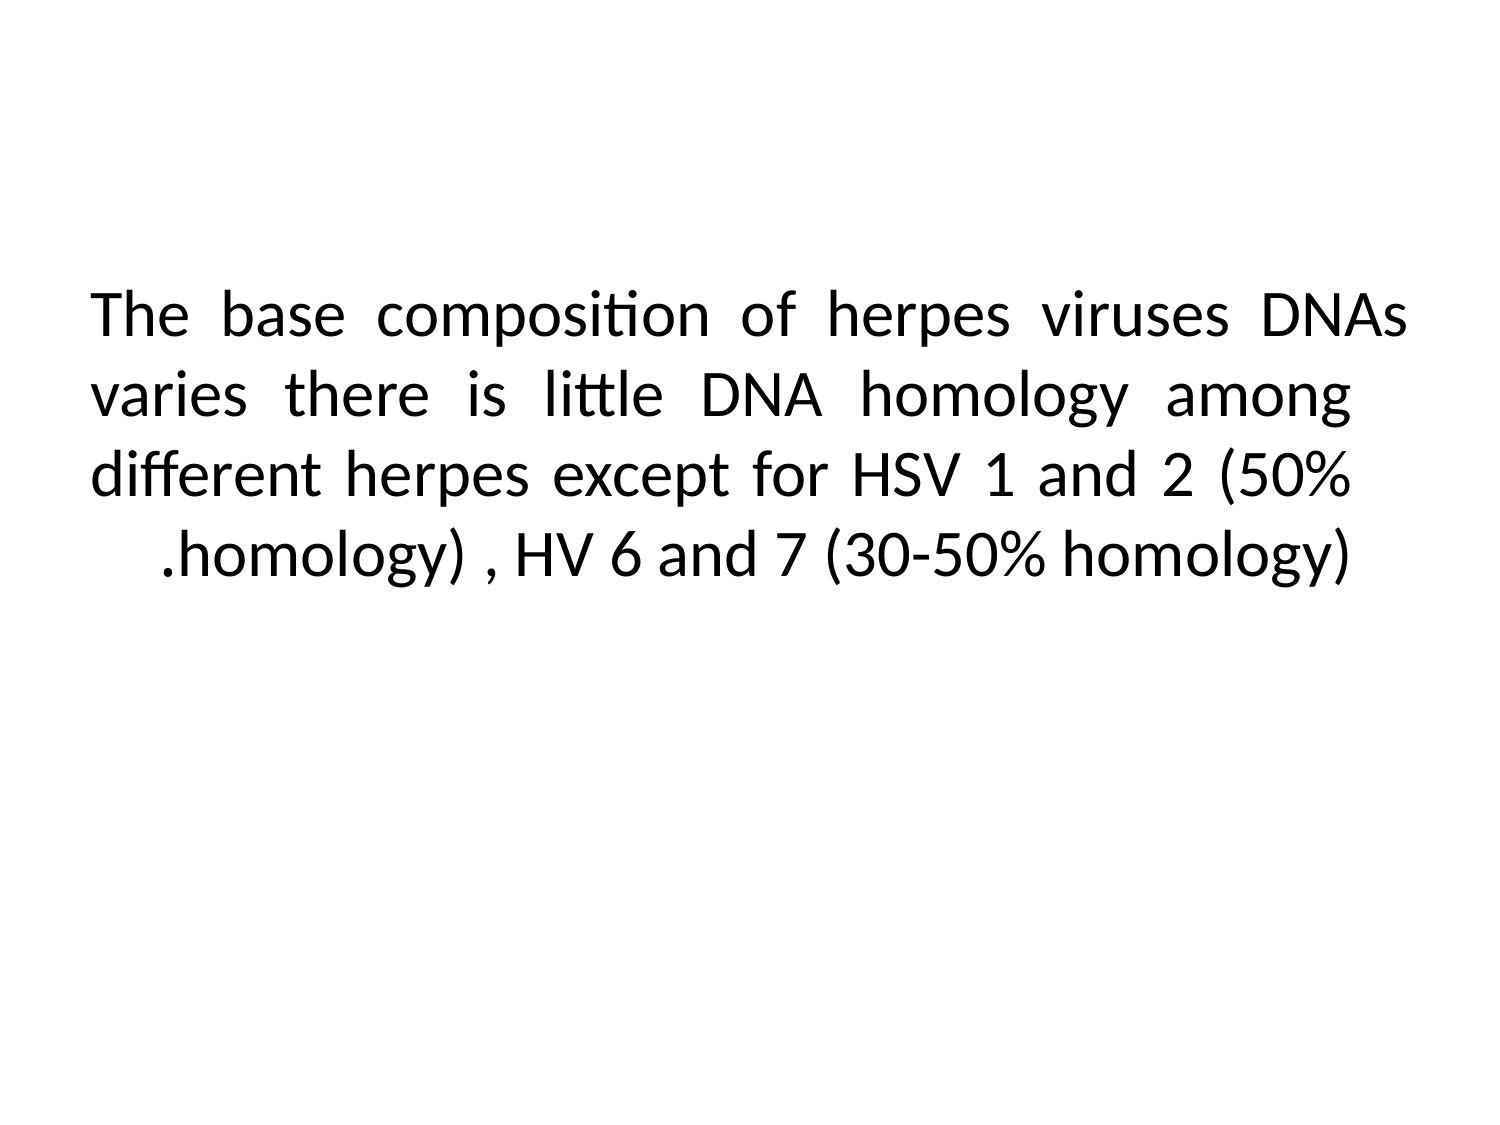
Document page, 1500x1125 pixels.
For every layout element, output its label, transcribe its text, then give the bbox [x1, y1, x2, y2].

list The base composition of herpes viruses DNAs varies there is little DNA homology among different herpes except for HSV 1 and 2 (50% homology) , HV 6 and 7 (30-50% homology). [75, 262, 1425, 1005]
